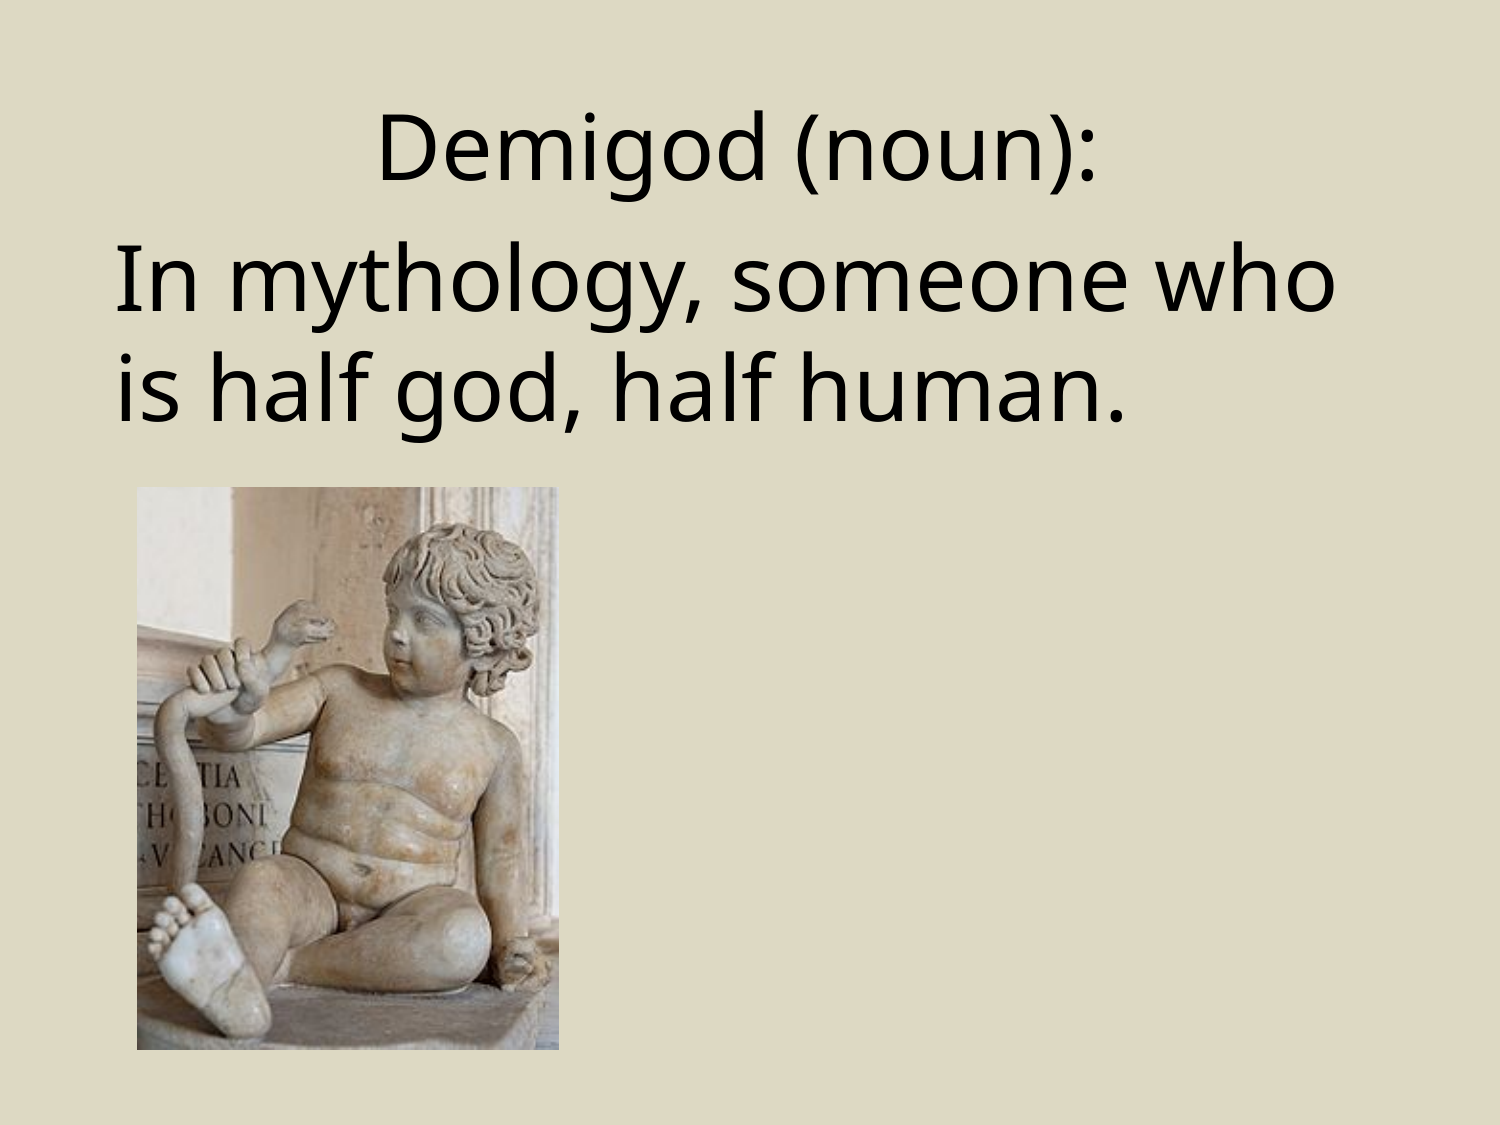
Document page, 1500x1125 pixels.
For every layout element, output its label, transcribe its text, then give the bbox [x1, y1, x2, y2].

subtitle In mythology, someone who is half god, half human. [99, 212, 1400, 563]
title Demigod (noun): [99, 62, 1375, 212]
picture [137, 487, 559, 1051]
